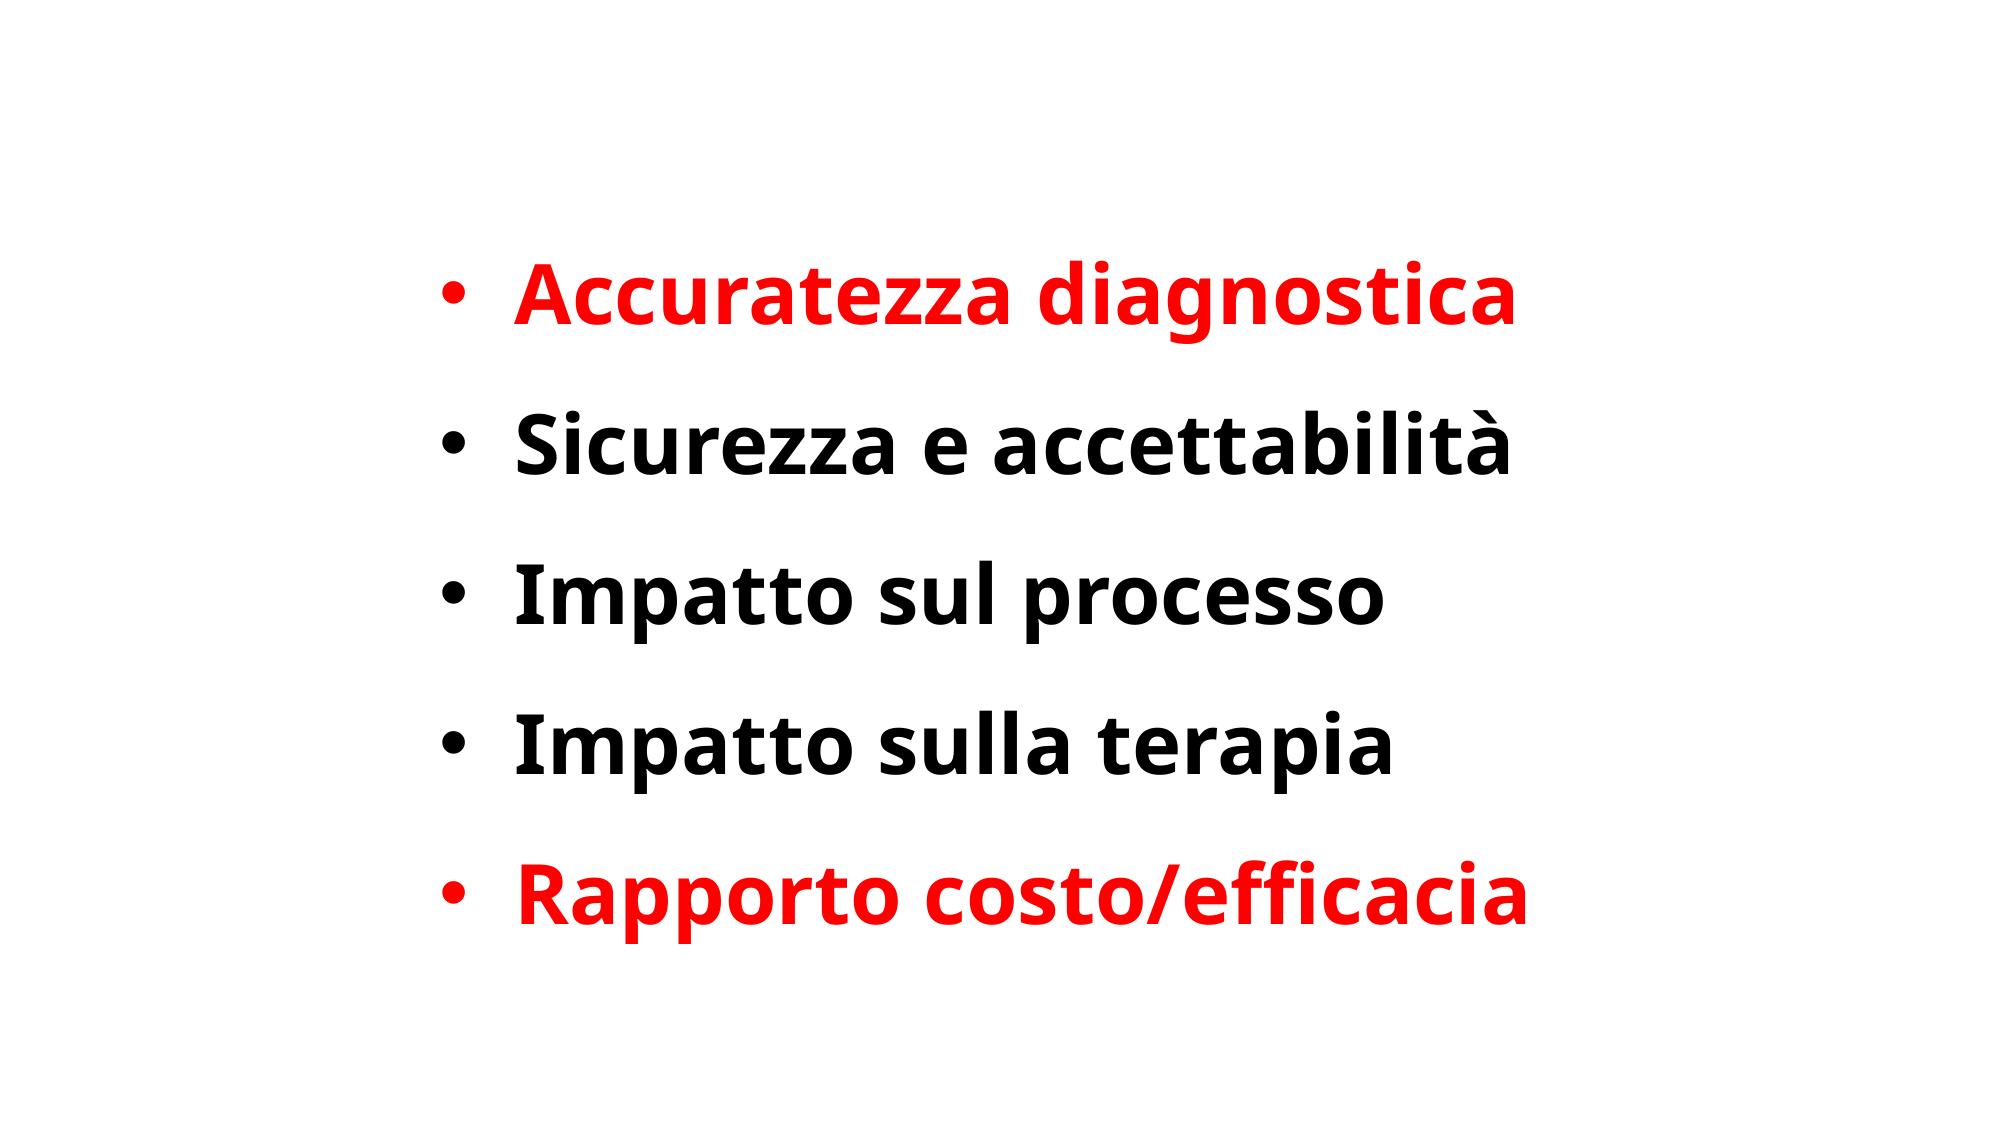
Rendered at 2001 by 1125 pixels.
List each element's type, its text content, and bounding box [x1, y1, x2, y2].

text_box Accuratezza diagnostica Sicurezza e accettabilità Impatto sul processo Impatto sulla terapia Rapporto costo/efficacia [425, 184, 1579, 949]
